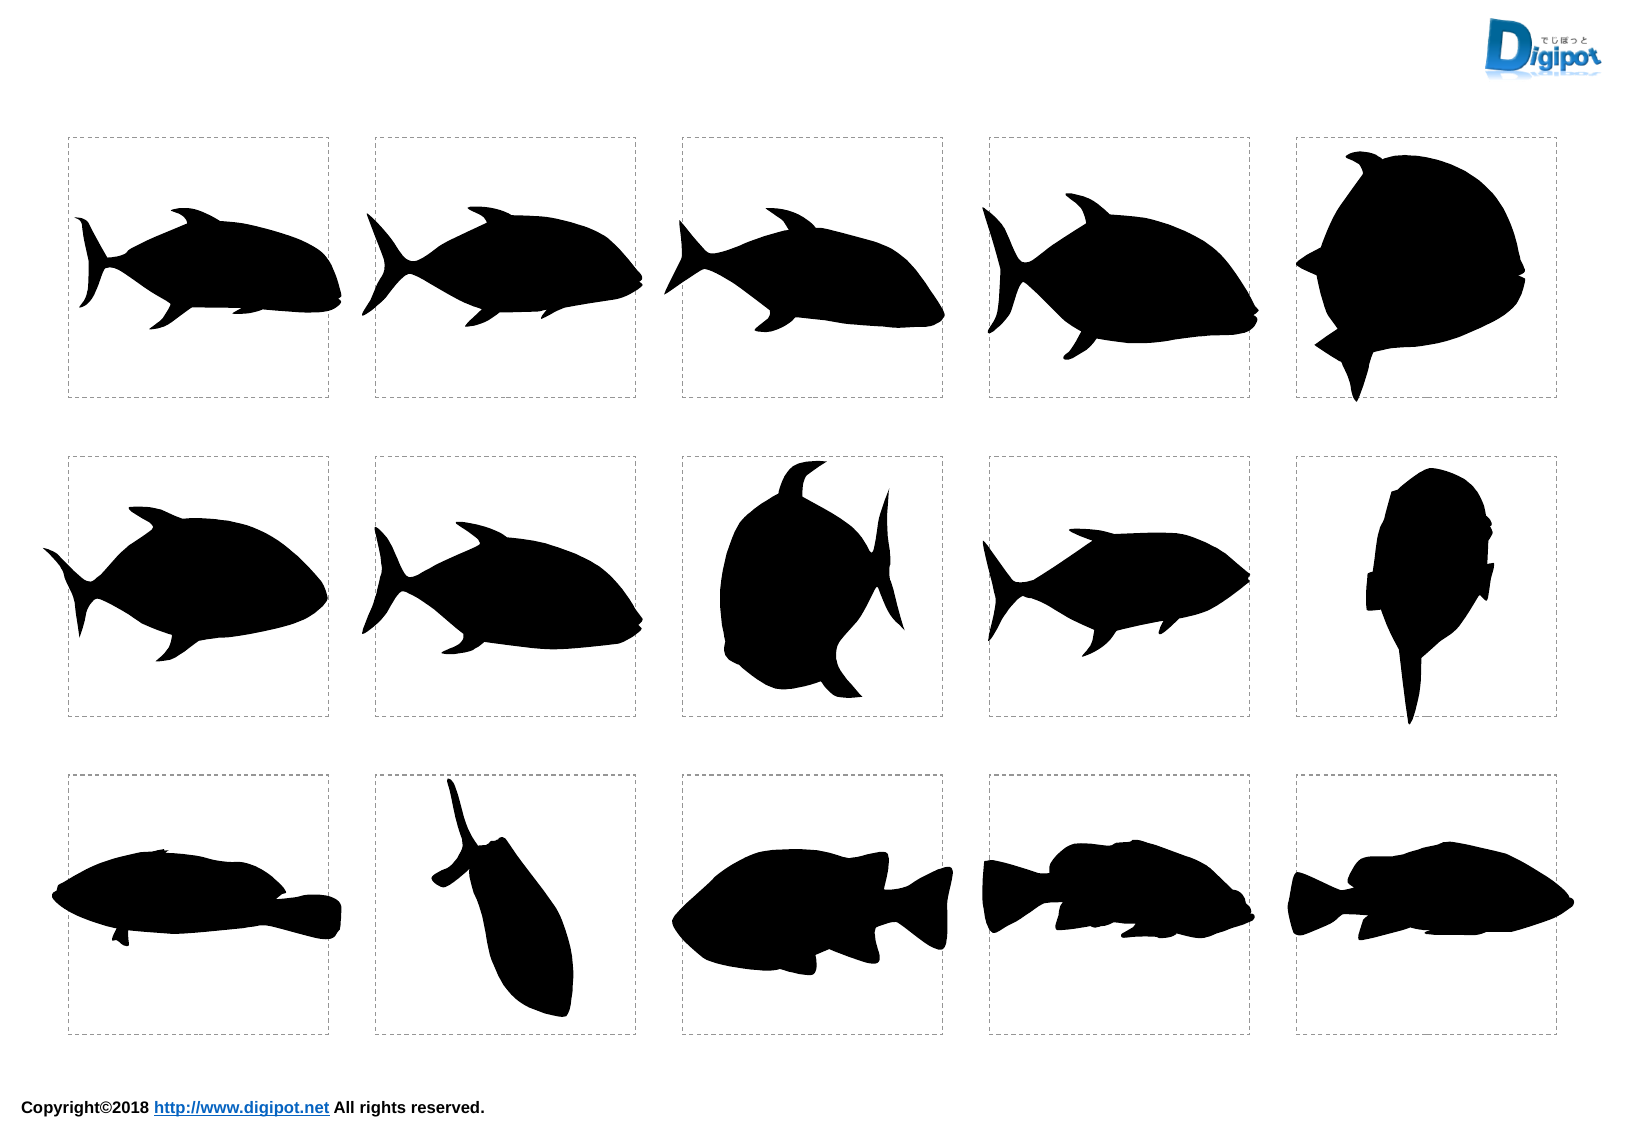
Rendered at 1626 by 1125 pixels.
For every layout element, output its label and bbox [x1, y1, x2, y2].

text_box [431, 778, 574, 1017]
text_box [1296, 151, 1526, 402]
text_box [1287, 841, 1575, 941]
picture [1485, 18, 1602, 82]
text_box [52, 849, 342, 947]
text_box [362, 521, 643, 655]
text_box [362, 206, 643, 327]
text_box [672, 849, 953, 976]
text_box [1366, 468, 1495, 725]
text_box [664, 208, 945, 333]
text_box [982, 193, 1259, 360]
text_box [720, 460, 905, 698]
text_box [74, 208, 342, 330]
text_box [982, 839, 1255, 939]
text_box [42, 506, 328, 662]
text_box [982, 528, 1251, 657]
